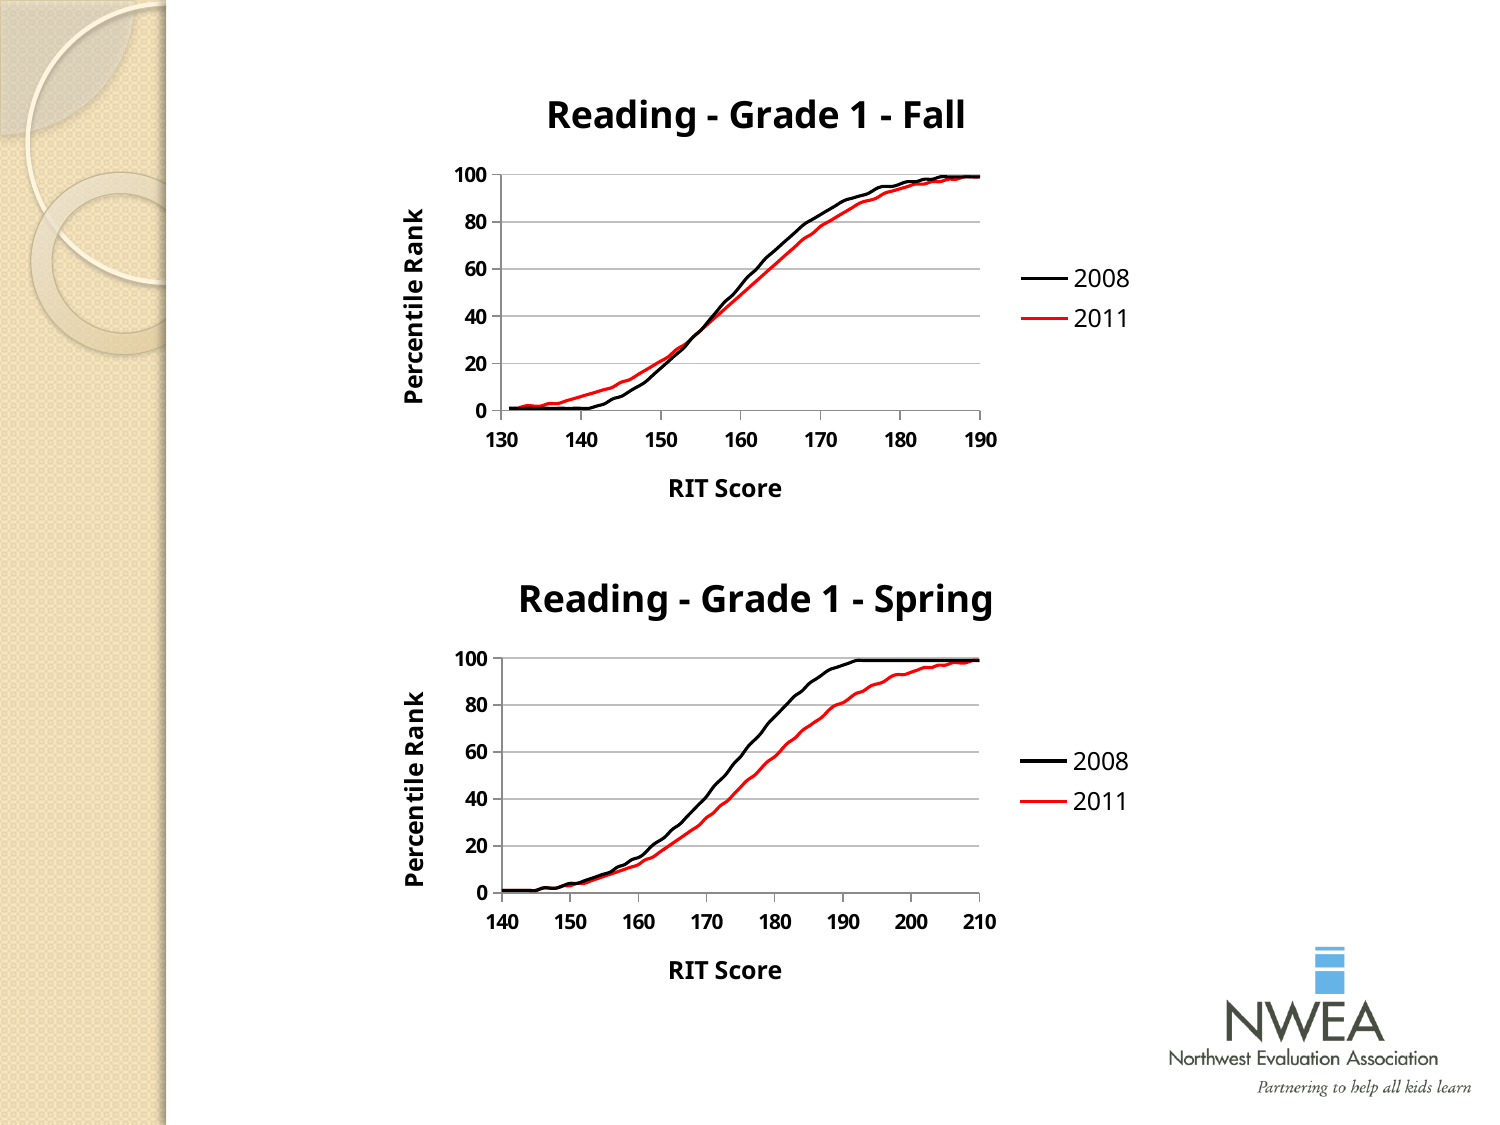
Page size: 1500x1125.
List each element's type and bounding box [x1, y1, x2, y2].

chart [361, 59, 1151, 538]
picture [1140, 918, 1500, 1125]
chart [362, 542, 1151, 1020]
